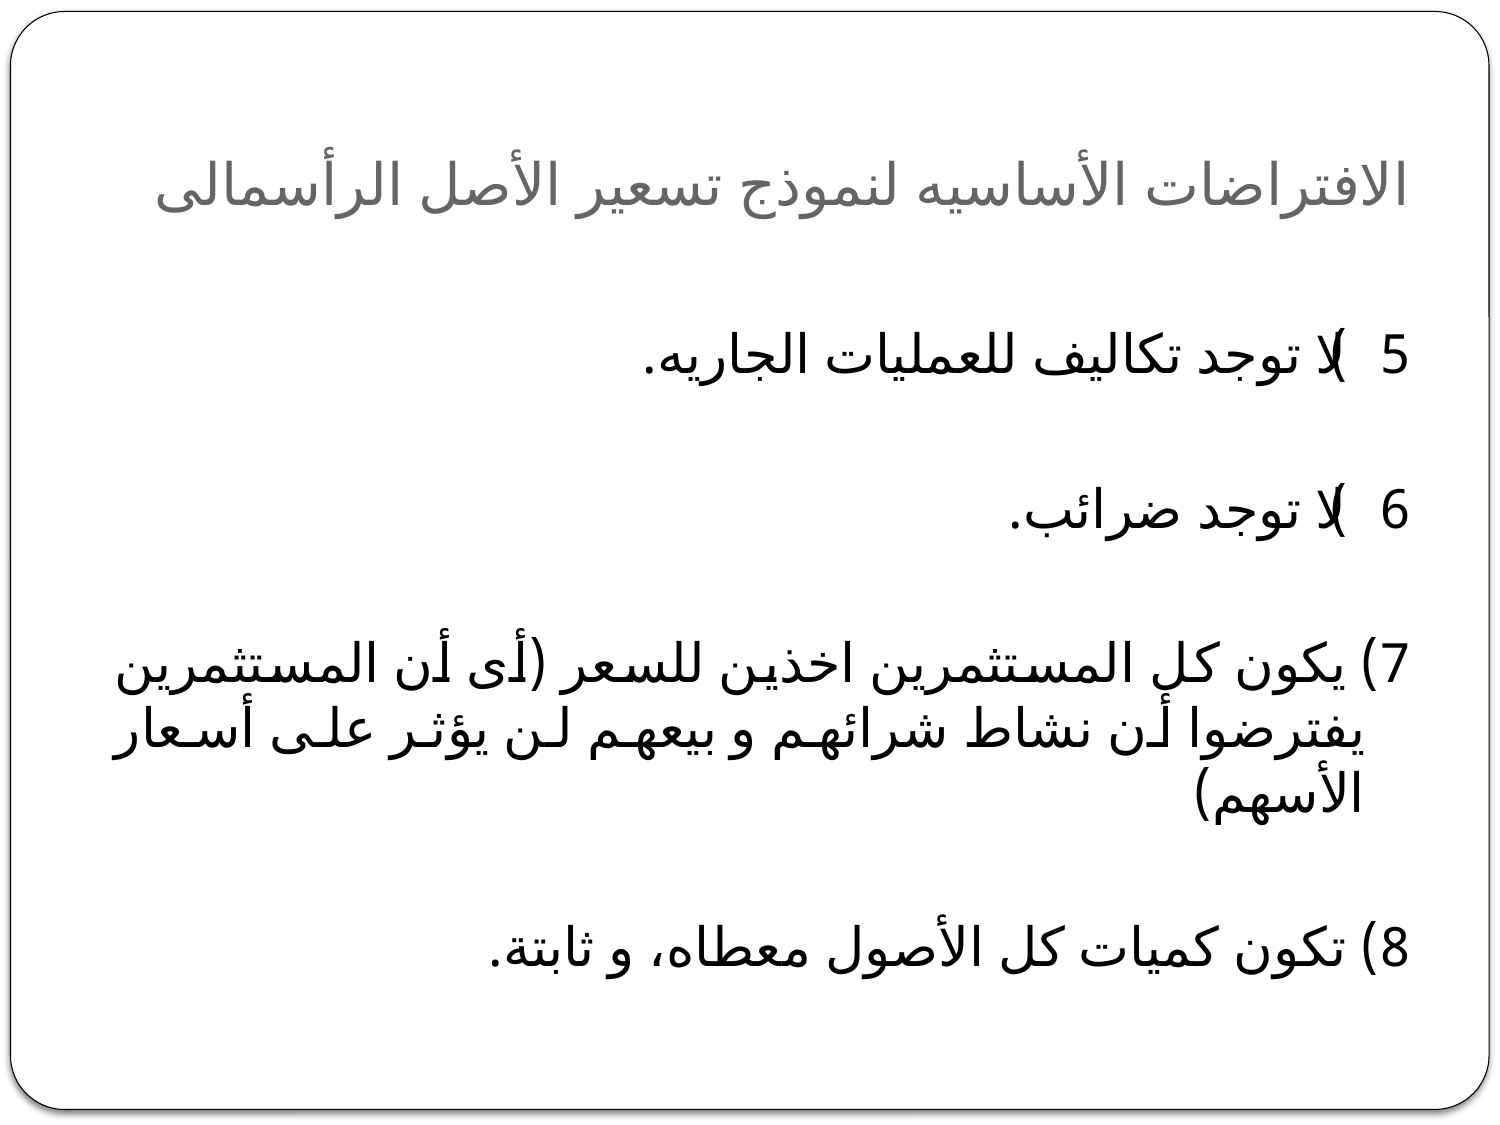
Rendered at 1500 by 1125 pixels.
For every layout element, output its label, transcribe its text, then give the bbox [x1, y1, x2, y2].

title الافتراضات الأساسيه لنموذج تسعير الأصل الرأسمالى [87, 45, 1425, 233]
list 5) لا توجد تكاليف للعمليات الجاريه. 6) لا توجد ضرائب. 7) يكون كل المستثمرين اخذين للسعر (أى أن المستثمرين يفترضوا أن نشاط شرائهم و بيعهم لن يؤثر على أسعار الأسهم) 8) تكون كميات كل الأصول معطاه، و ثابتة. [99, 312, 1425, 988]
